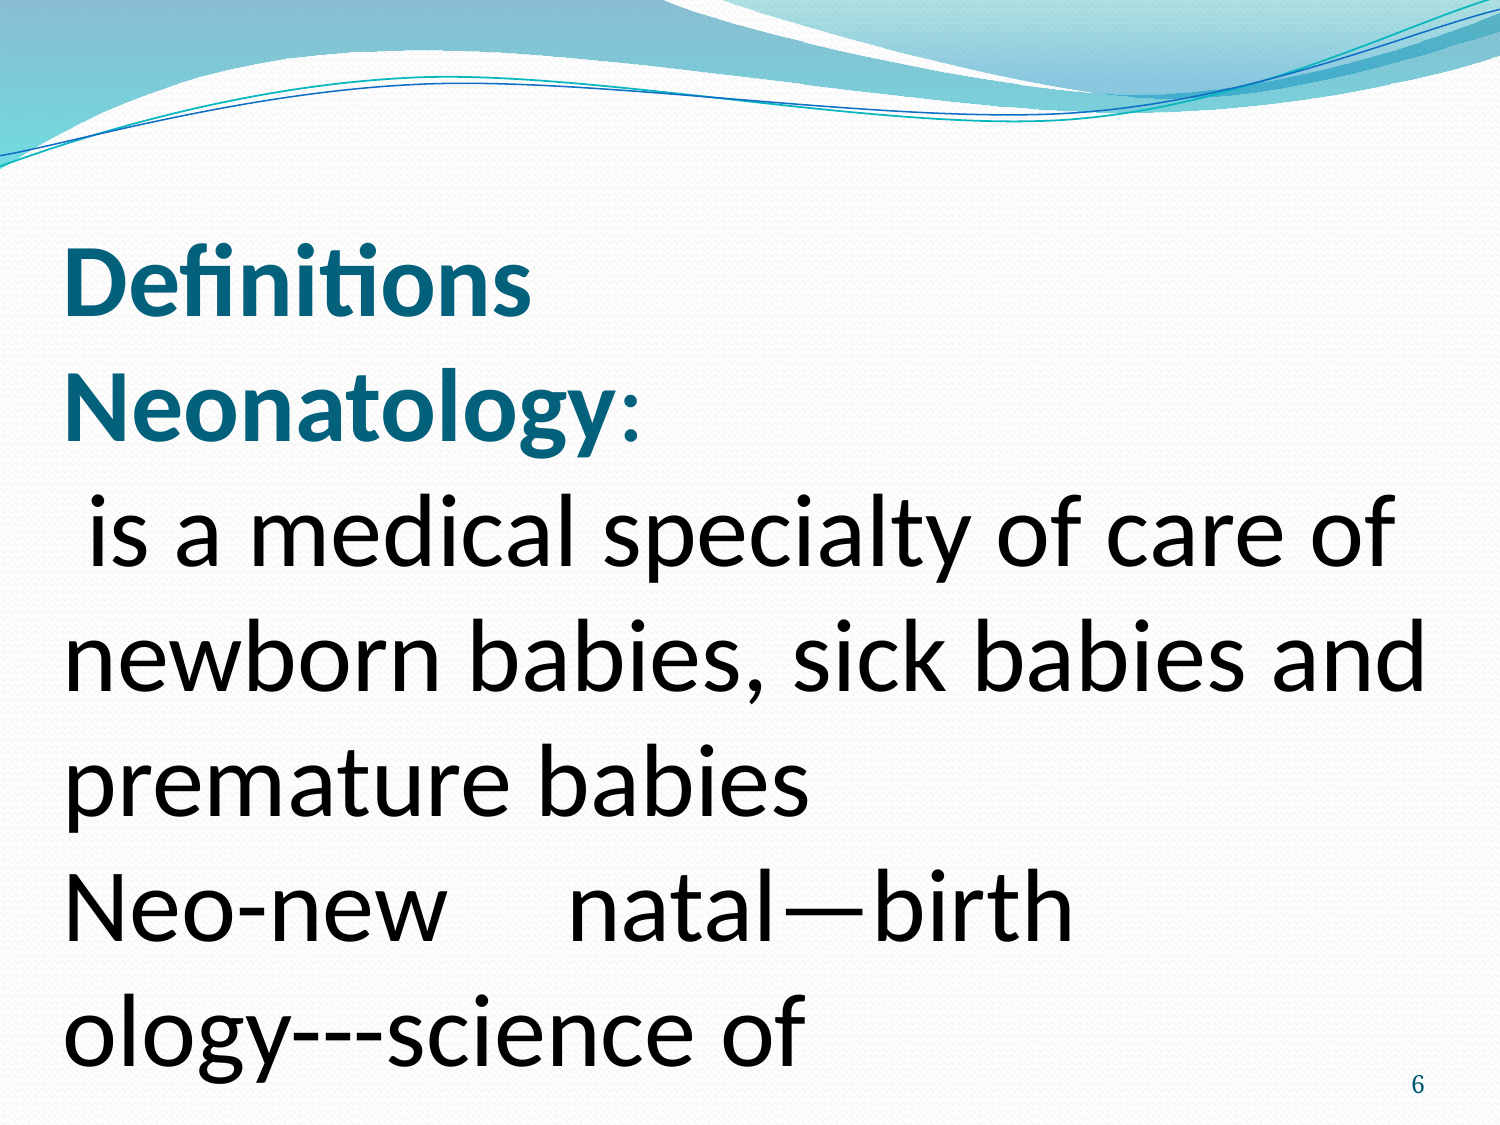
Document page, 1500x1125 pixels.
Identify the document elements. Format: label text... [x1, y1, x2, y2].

slide_number 6 [1299, 1042, 1425, 1103]
title Definitions Neonatology: is a medical specialty of care of newborn babies, sick babies and premature babies Neo-new natal—birth ology---science of [62, 87, 1438, 1088]
